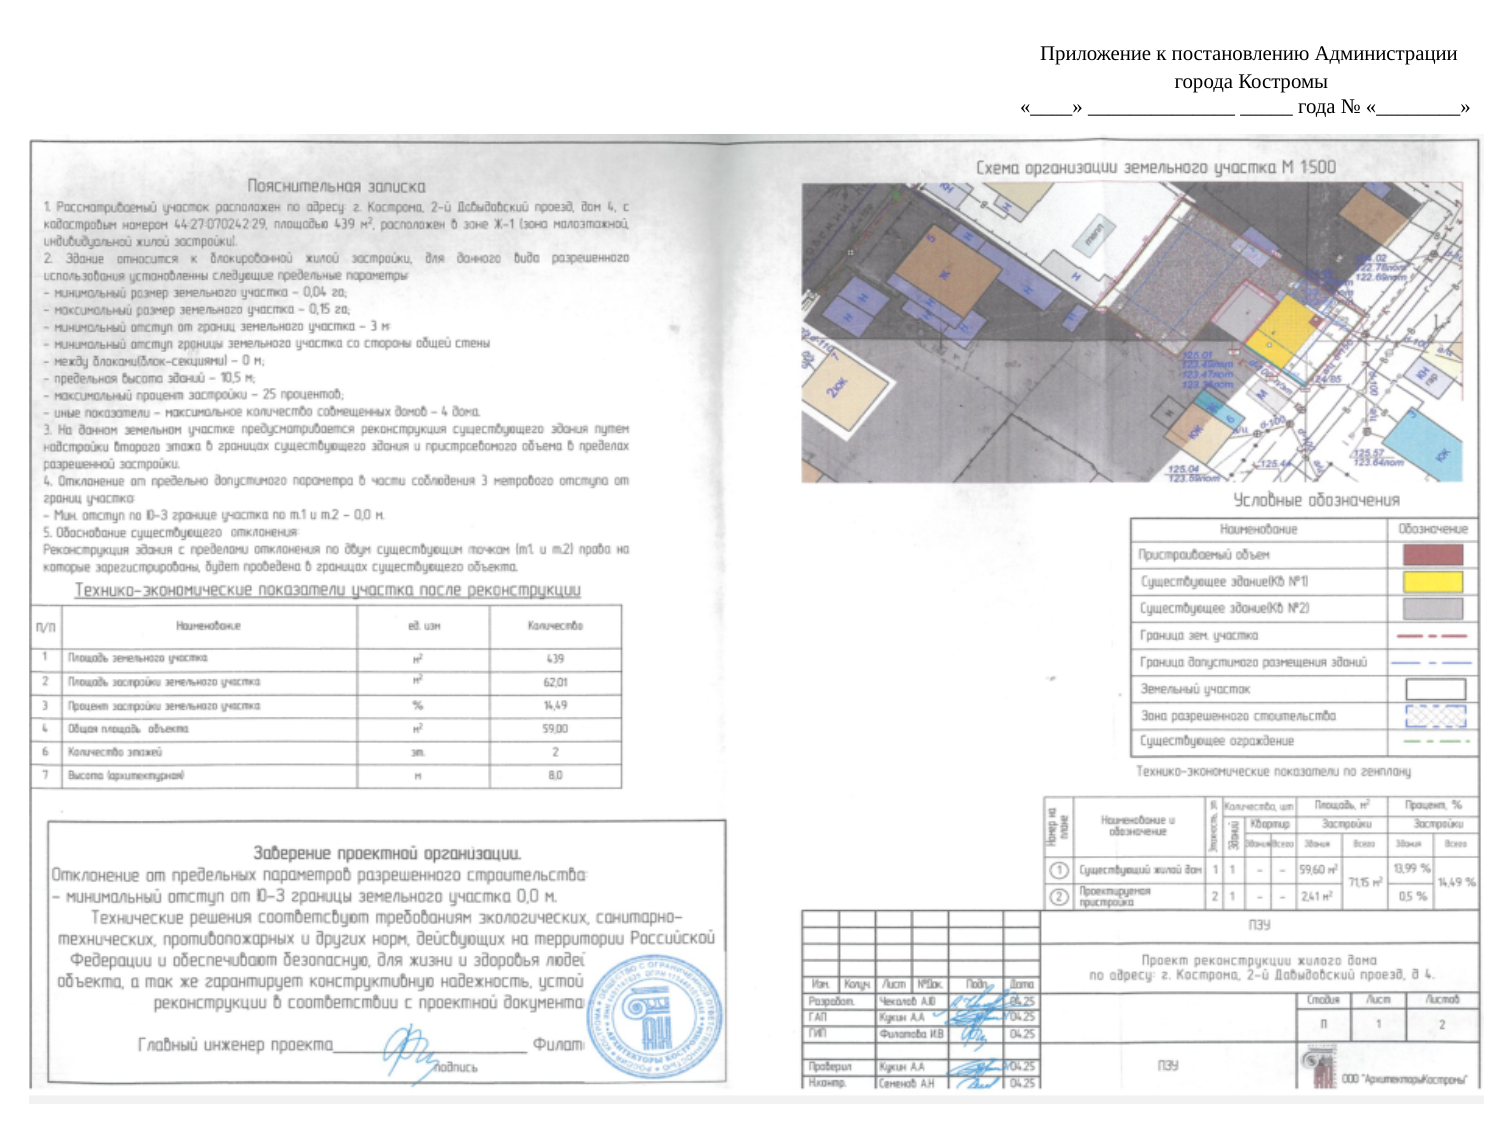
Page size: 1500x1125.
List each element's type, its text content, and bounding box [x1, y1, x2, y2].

picture [29, 134, 1484, 1104]
title Приложение к постановлению Администрации города Костромы «____» ______________ _____ года № «________» [1020, 20, 1484, 134]
